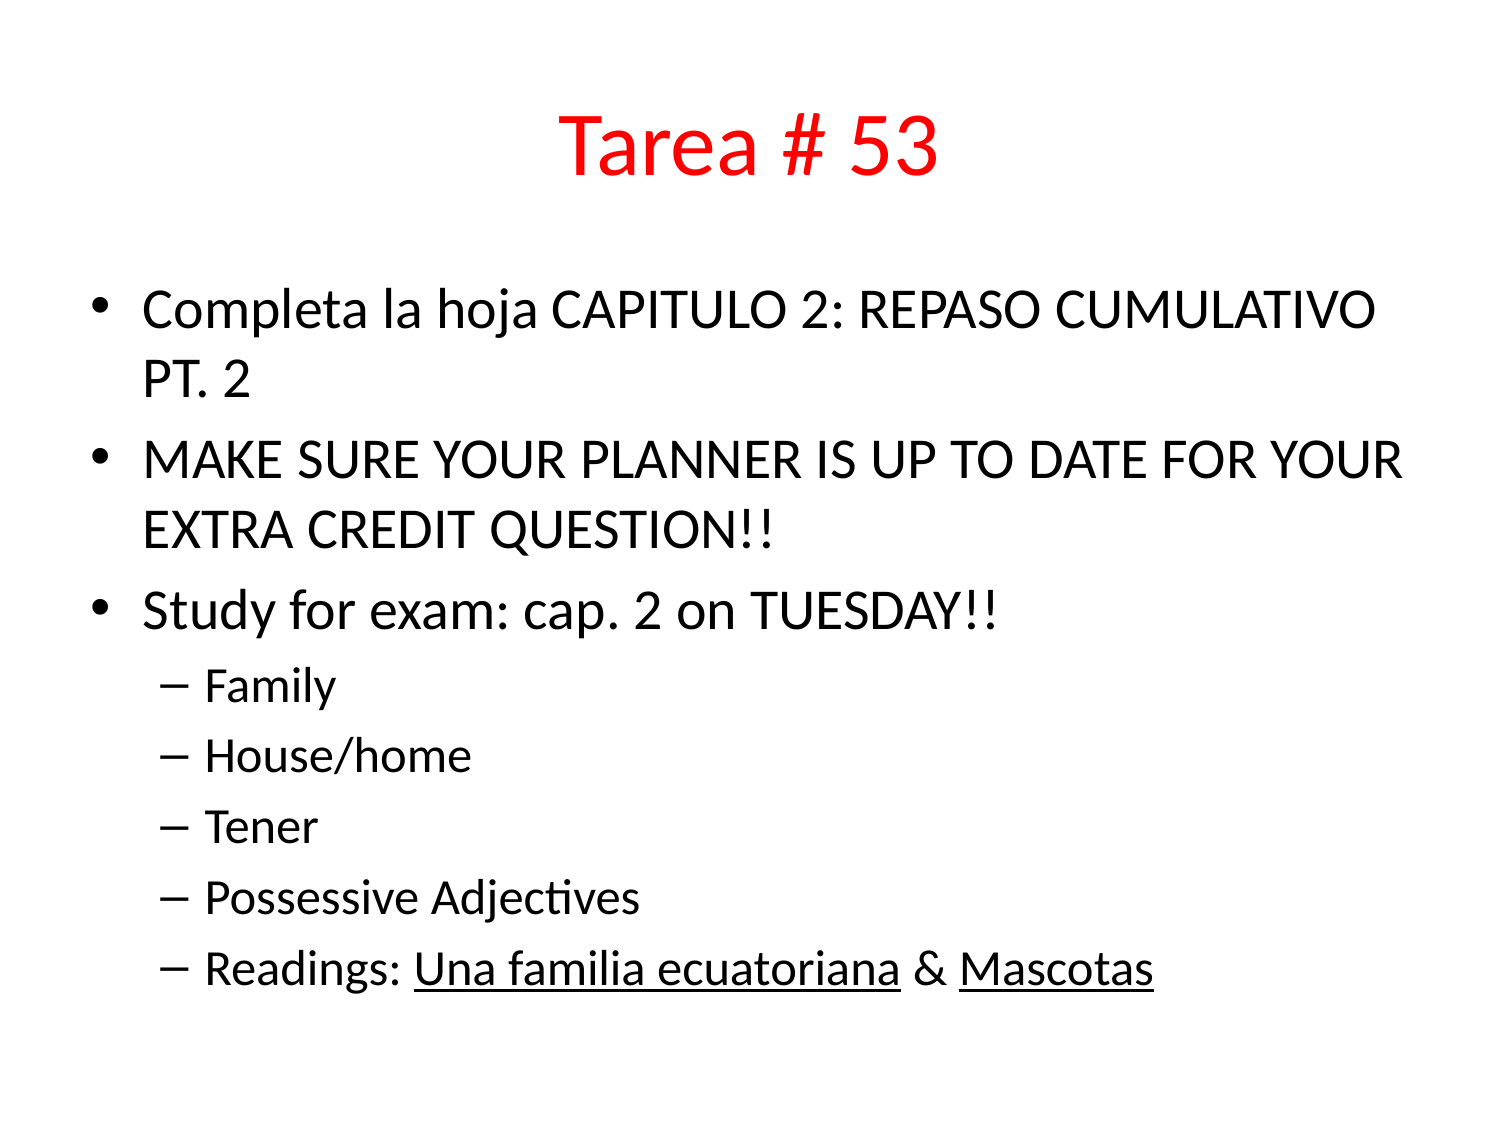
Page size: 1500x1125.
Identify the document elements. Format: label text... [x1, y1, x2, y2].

list Completa la hoja CAPITULO 2: REPASO CUMULATIVO PT. 2 MAKE SURE YOUR PLANNER IS UP TO DATE FOR YOUR EXTRA CREDIT QUESTION!! Study for exam: cap. 2 on TUESDAY!! Family House/home Tener Possessive Adjectives Readings: Una familia ecuatoriana & Mascotas [75, 262, 1425, 1005]
title Tarea # 53 [75, 45, 1425, 233]
